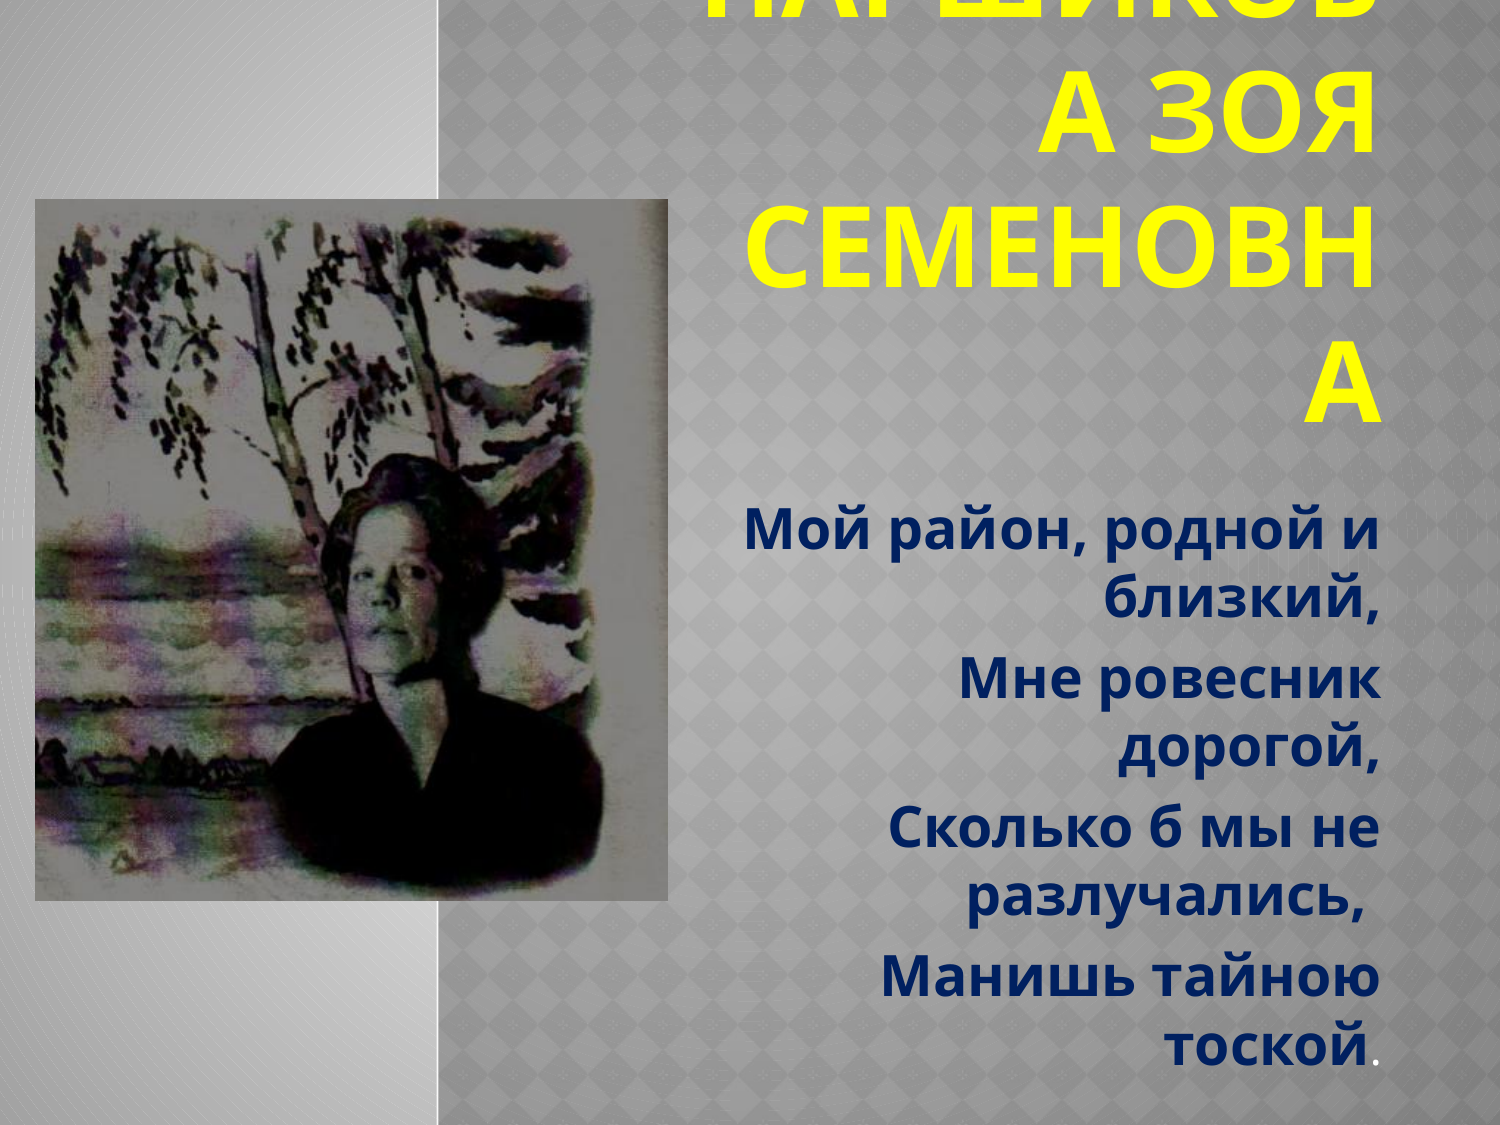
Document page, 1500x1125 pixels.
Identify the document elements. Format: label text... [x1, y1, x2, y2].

title Паршикова Зоя Семеновна [679, 87, 1390, 446]
picture [34, 198, 669, 902]
subtitle Мой район, родной и близкий, Мне ровесник дорогой, Сколько б мы не разлучались, Манишь тайною тоской. [703, 492, 1390, 1079]
